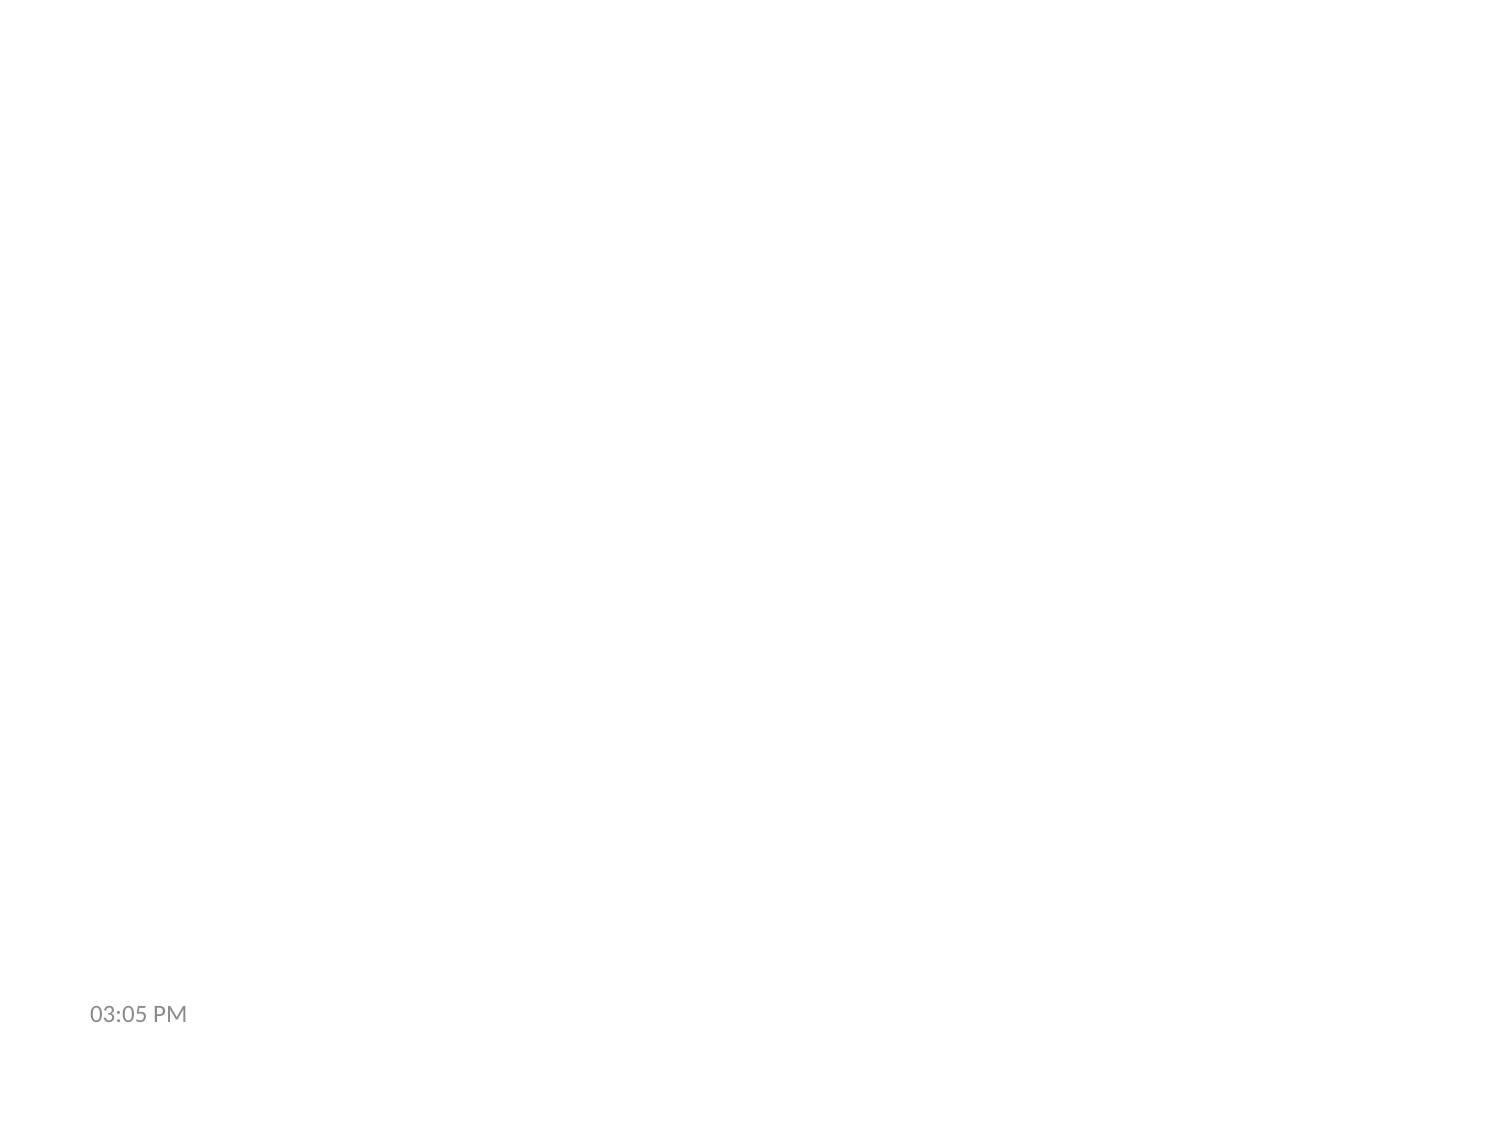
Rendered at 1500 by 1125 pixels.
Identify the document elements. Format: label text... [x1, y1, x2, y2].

text_box 3:35 PM [75, 982, 425, 1043]
